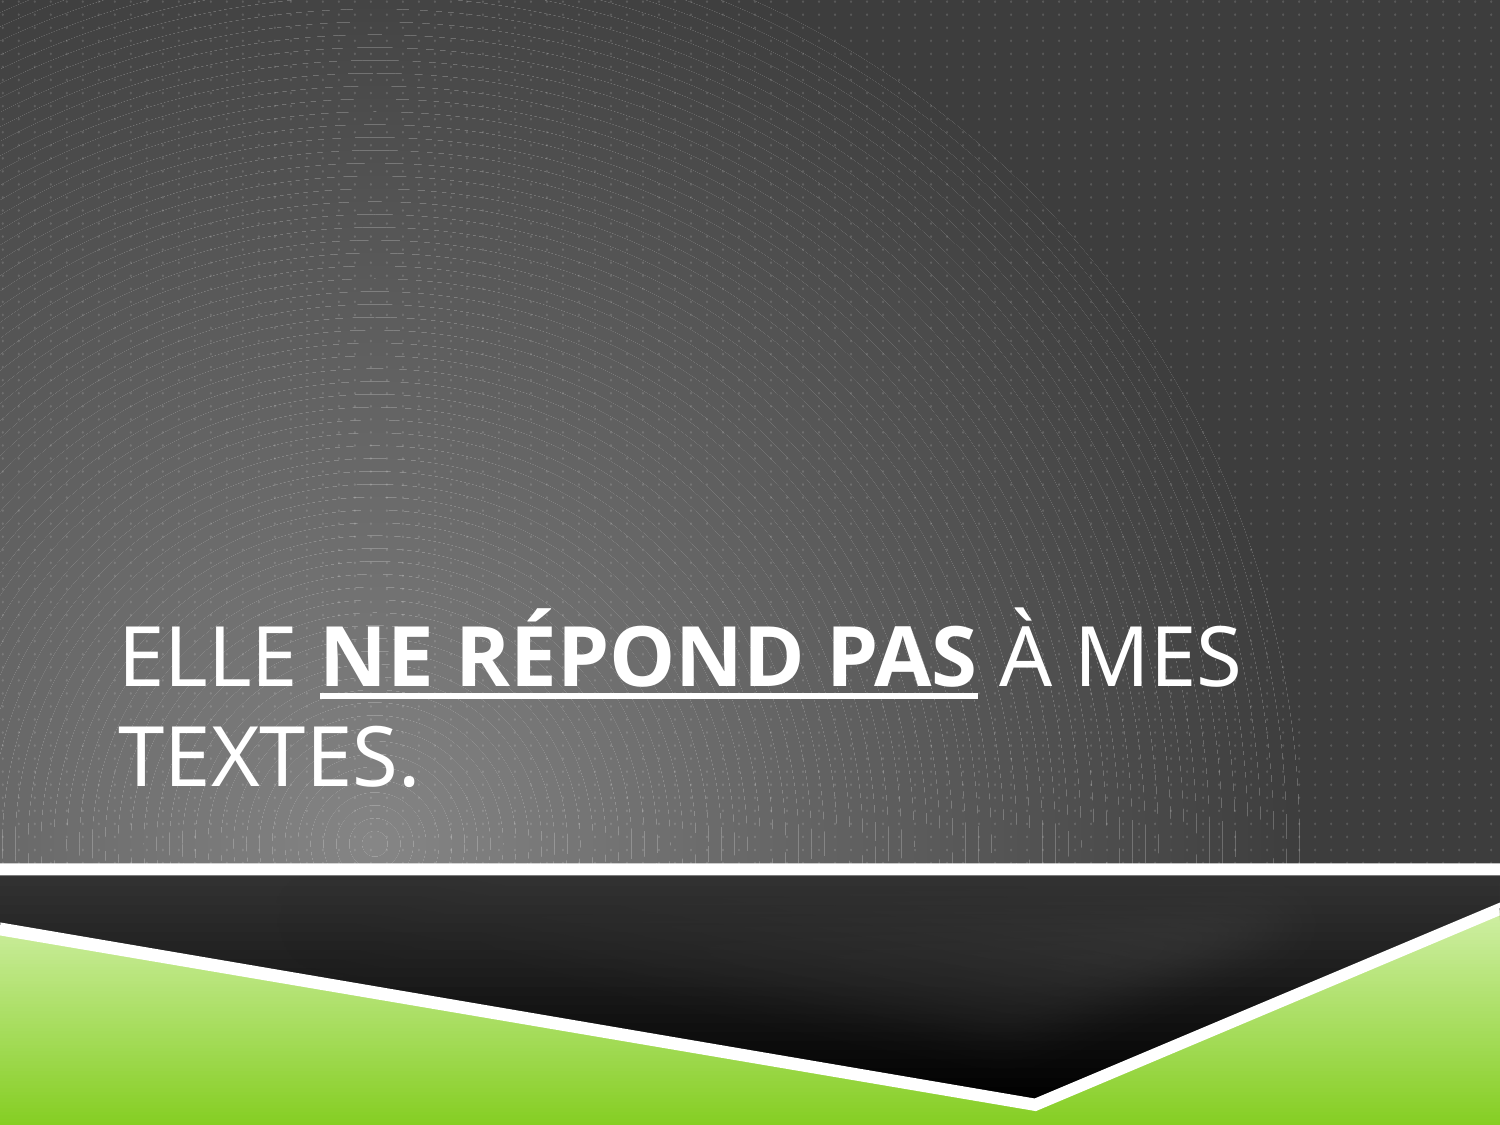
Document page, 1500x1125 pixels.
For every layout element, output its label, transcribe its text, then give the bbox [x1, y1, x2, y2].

title Elle ne répond pas à mes textes. [118, 596, 1394, 820]
